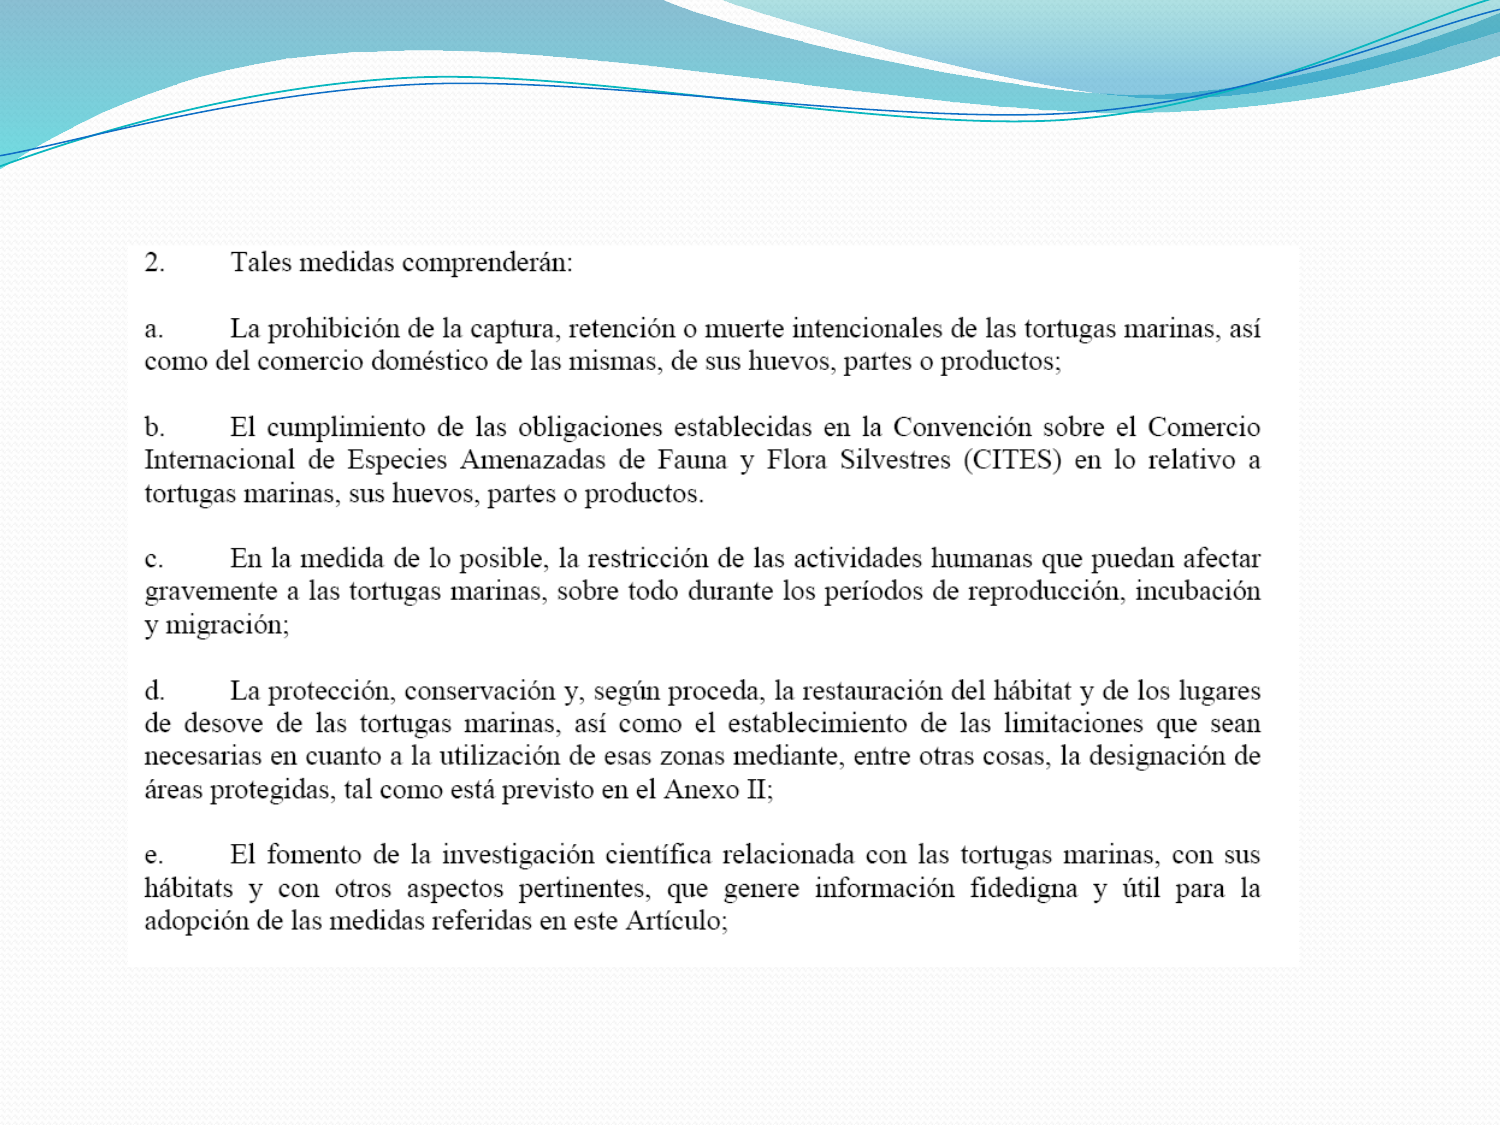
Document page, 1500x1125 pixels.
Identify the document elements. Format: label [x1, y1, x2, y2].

list [128, 245, 1299, 967]
